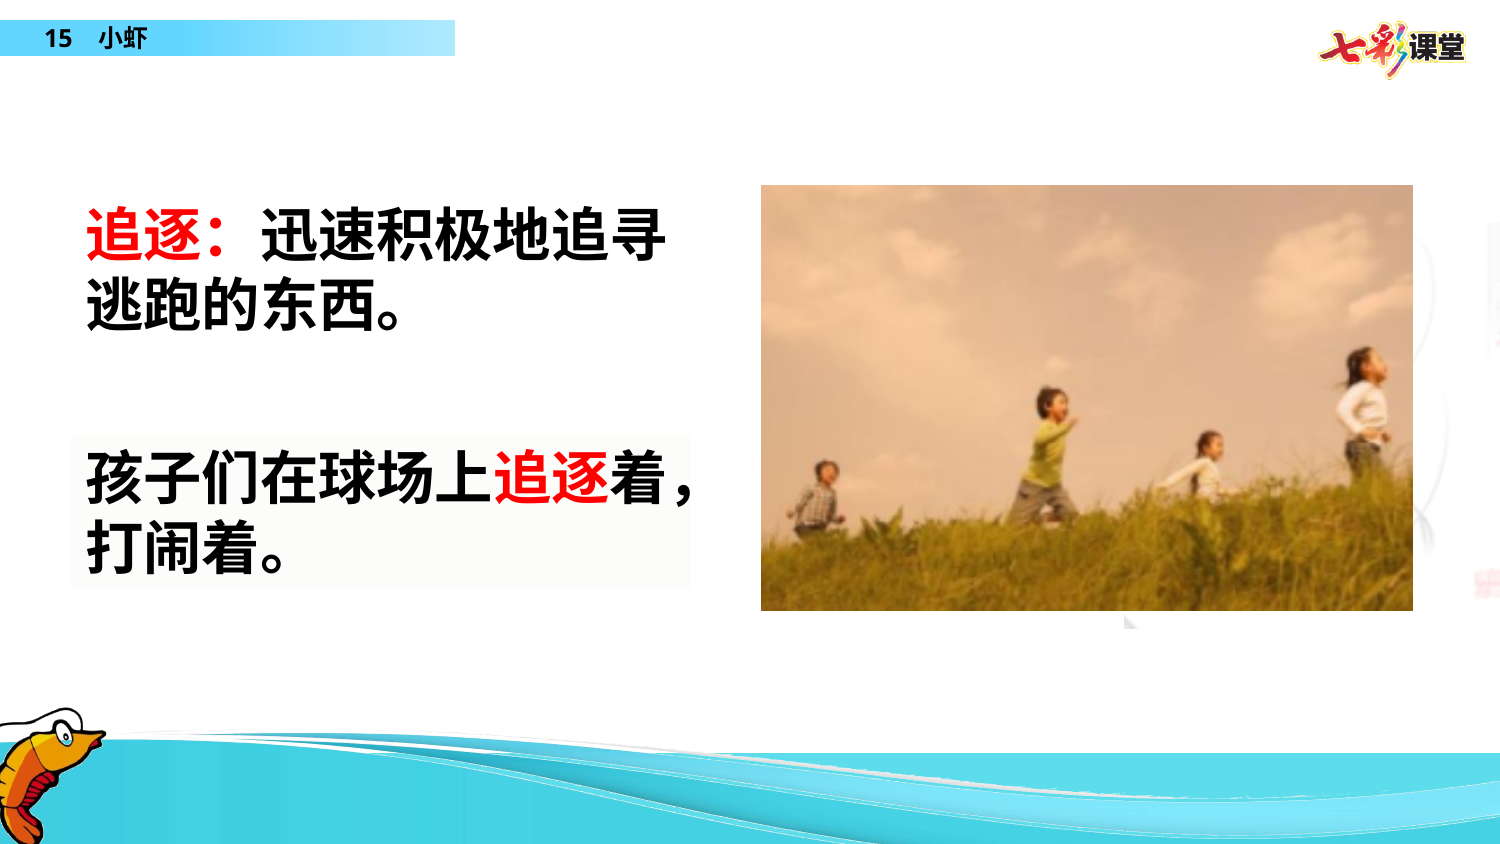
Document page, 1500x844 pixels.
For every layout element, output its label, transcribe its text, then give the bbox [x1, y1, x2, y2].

text_box 追逐：迅速积极地追寻逃跑的东西。 [70, 190, 691, 346]
picture [1316, 20, 1468, 80]
text_box 孩子们在球场上追逐着，打闹着。 [70, 433, 691, 589]
picture [0, 697, 1500, 844]
picture [761, 185, 1500, 629]
